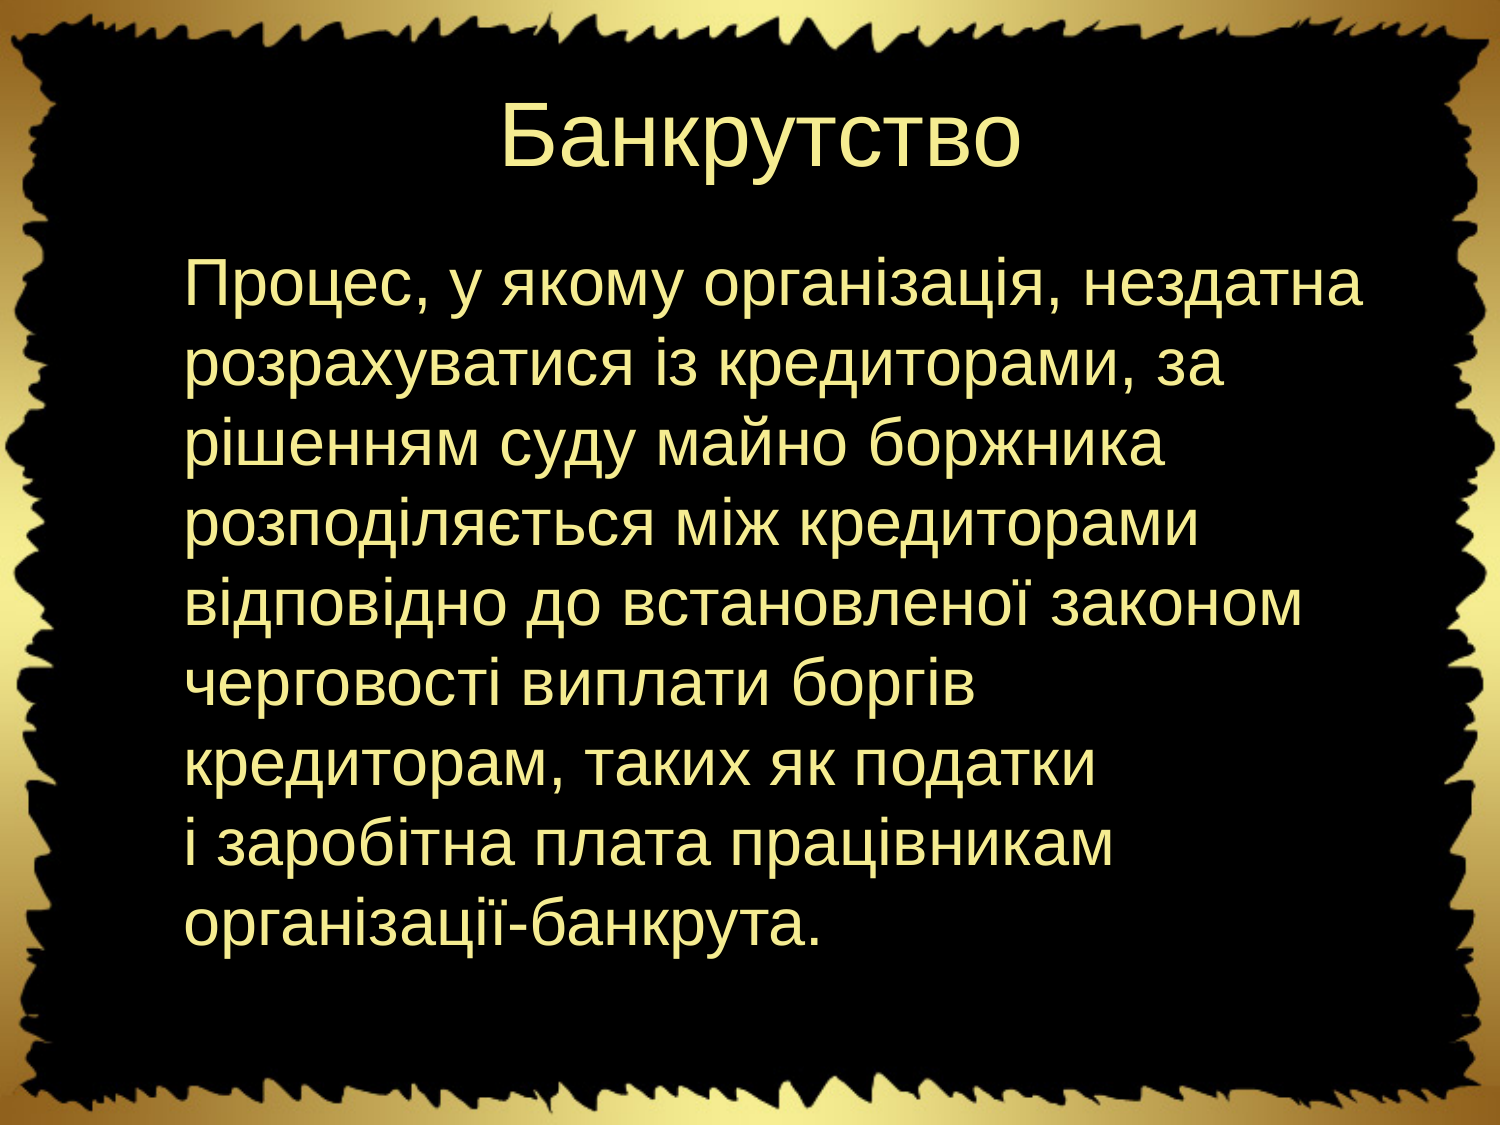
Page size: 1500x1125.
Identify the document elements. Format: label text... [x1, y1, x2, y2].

title Банкрутство [123, 42, 1399, 218]
list Процес, у якому організація, нездатна розрахуватися із кредиторами, за рішенням суду майно боржника розподіляється між кредиторами відповідно до встановленої законом черговості виплати боргів кредиторам, таких як податки і заробітна плата працівникам організації-банкрута. [112, 231, 1388, 1024]
picture [0, 0, 1500, 1125]
